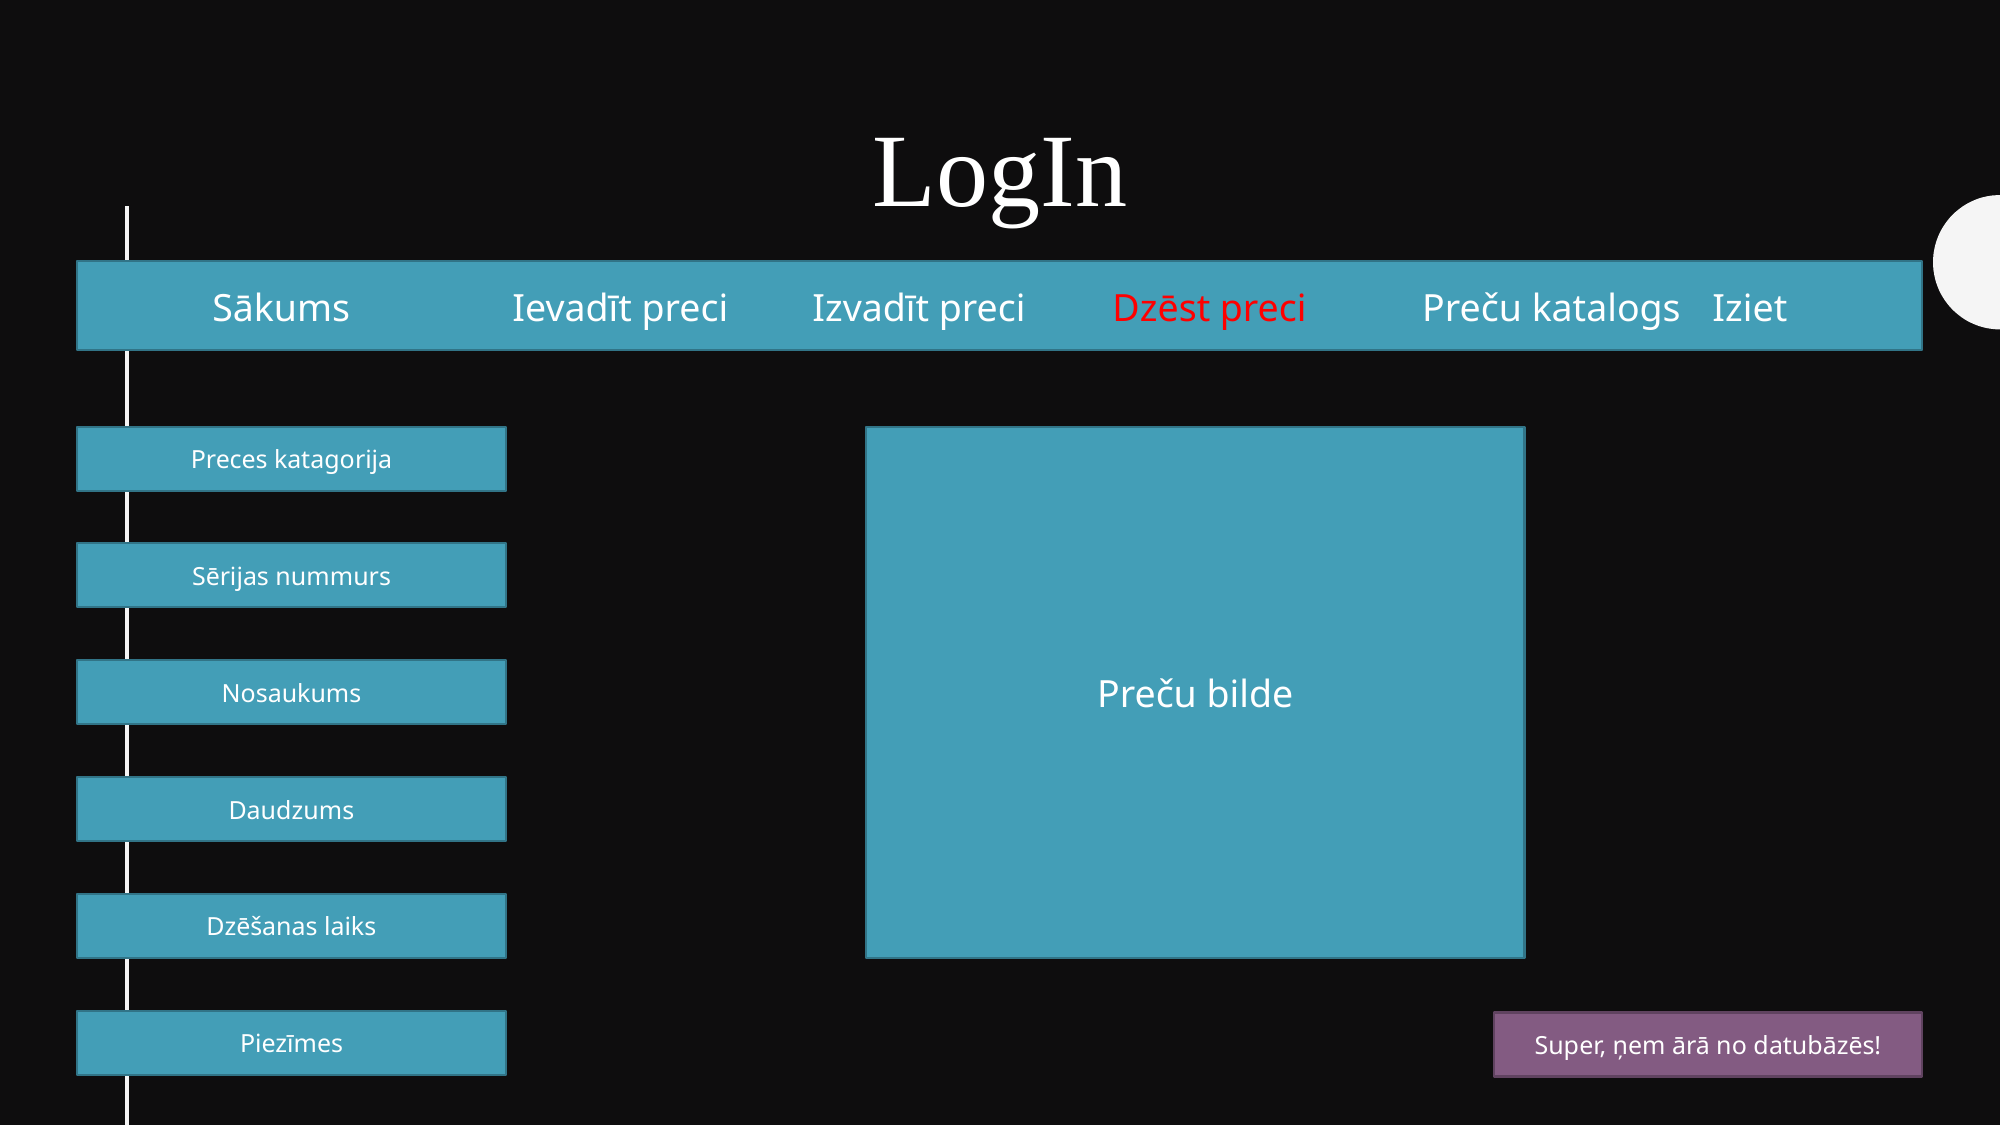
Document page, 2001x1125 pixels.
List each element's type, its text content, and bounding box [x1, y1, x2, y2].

text_box Preces katagorija [76, 426, 507, 492]
text_box Dzēšanas laiks [76, 893, 507, 959]
text_box Super, ņem ārā no datubāzēs! [1493, 1011, 1923, 1078]
text_box Piezīmes [76, 1010, 507, 1076]
text_box Preču bilde [865, 426, 1526, 959]
text_box Daudzums [76, 776, 507, 842]
text_box Nosaukums [76, 659, 507, 725]
text_box Sākums Ievadīt preci Izvadīt preci Dzēst preci Preču katalogs Iziet [76, 260, 1923, 351]
text_box Sērijas nummurs [76, 542, 507, 608]
text_box LogIn [0, 95, 2000, 236]
